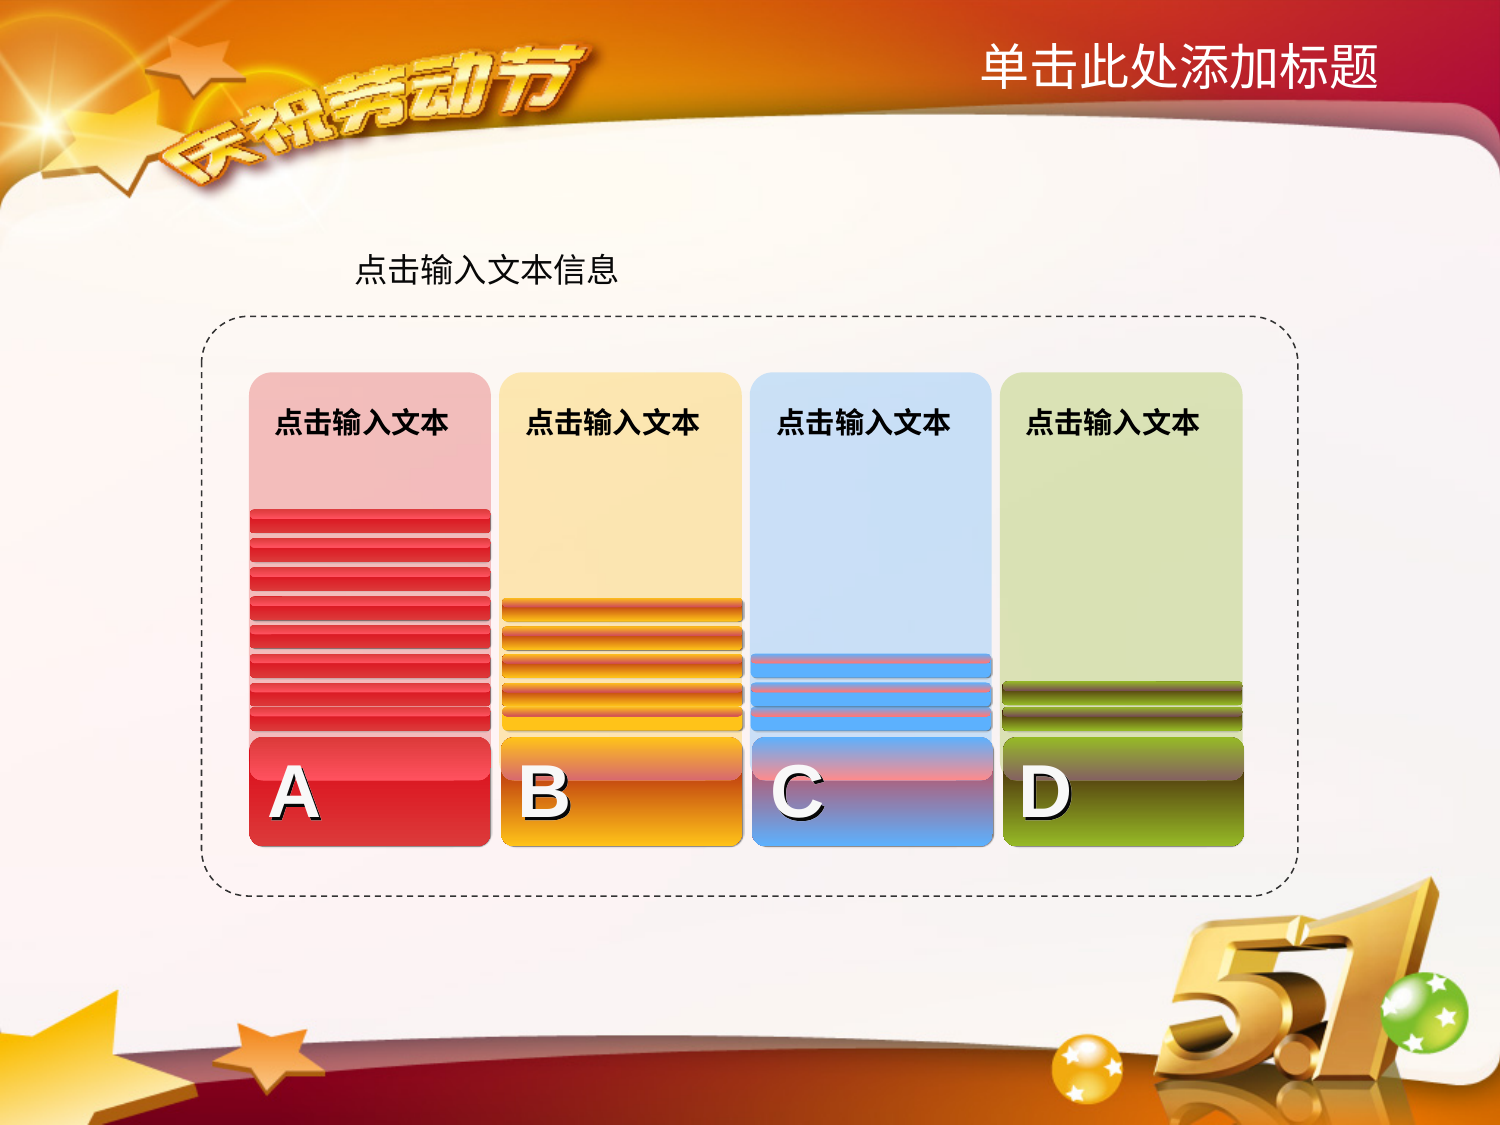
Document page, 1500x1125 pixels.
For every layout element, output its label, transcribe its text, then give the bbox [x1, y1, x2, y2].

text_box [249, 737, 492, 847]
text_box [1002, 680, 1244, 706]
text_box 点击输入文本 [510, 397, 732, 447]
text_box 点击输入文本 [1010, 397, 1232, 447]
picture [0, 0, 1500, 1125]
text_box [750, 684, 992, 707]
text_box [499, 372, 742, 598]
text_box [500, 737, 743, 847]
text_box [249, 509, 492, 534]
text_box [501, 628, 743, 651]
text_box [249, 599, 492, 621]
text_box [501, 659, 743, 678]
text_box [249, 541, 492, 563]
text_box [501, 597, 743, 622]
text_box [249, 656, 492, 678]
text_box 点击输入文本信息 [339, 237, 1133, 297]
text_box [249, 684, 492, 707]
text_box [999, 372, 1243, 682]
text_box [248, 372, 491, 508]
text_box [1002, 737, 1245, 847]
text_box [751, 736, 994, 847]
text_box [749, 372, 992, 652]
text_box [501, 715, 743, 731]
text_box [249, 627, 492, 649]
text_box 点击输入文本 [259, 397, 481, 447]
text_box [750, 715, 992, 731]
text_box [249, 568, 492, 592]
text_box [750, 653, 992, 678]
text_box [1002, 714, 1244, 731]
text_box 点击输入文本 [761, 397, 984, 447]
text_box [501, 684, 743, 707]
text_box 单击此处添加标题 [425, 19, 1395, 113]
text_box [201, 316, 1298, 897]
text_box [249, 714, 492, 731]
